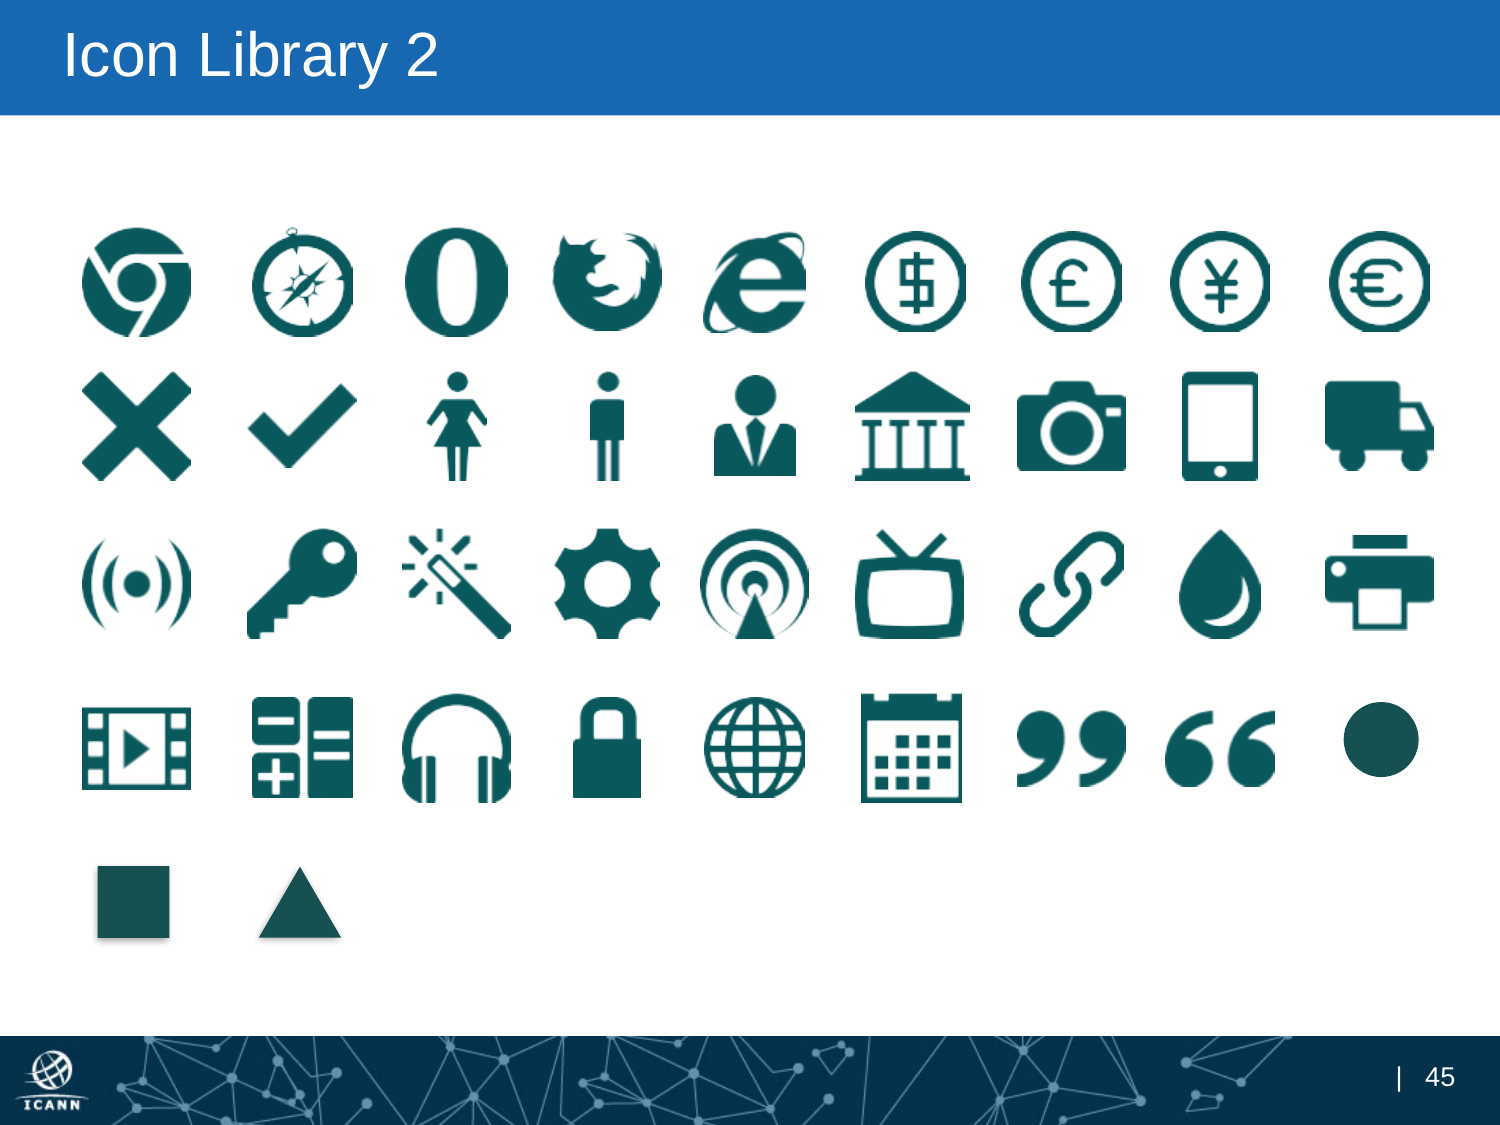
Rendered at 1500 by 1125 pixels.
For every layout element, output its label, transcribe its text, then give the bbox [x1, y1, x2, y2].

picture [861, 692, 962, 804]
picture [1017, 708, 1127, 787]
picture [1179, 527, 1261, 639]
picture [247, 527, 357, 639]
text_box [97, 865, 170, 939]
picture [1017, 380, 1127, 471]
picture [589, 370, 624, 482]
picture [1021, 231, 1122, 332]
picture [552, 232, 662, 331]
picture [1324, 534, 1434, 632]
text_box [258, 865, 342, 939]
picture [401, 527, 511, 639]
picture [713, 375, 796, 476]
picture [1169, 231, 1271, 332]
title Icon Library 2 [0, 0, 1500, 116]
picture [573, 697, 641, 798]
picture [854, 527, 964, 639]
picture [1019, 529, 1125, 637]
picture [854, 370, 970, 482]
picture [81, 370, 191, 482]
picture [81, 225, 191, 337]
picture [81, 535, 191, 631]
picture [865, 231, 966, 332]
picture [554, 527, 660, 639]
picture [405, 225, 508, 337]
text_box [1341, 699, 1421, 780]
picture [81, 705, 191, 790]
picture [251, 697, 353, 798]
picture [247, 383, 357, 468]
picture [0, 1036, 1500, 1125]
picture [401, 692, 511, 804]
picture [700, 527, 810, 639]
picture [251, 225, 353, 337]
picture [704, 697, 806, 798]
picture [1165, 708, 1275, 787]
picture [1329, 231, 1430, 332]
picture [1324, 380, 1434, 471]
picture [1182, 370, 1258, 482]
picture [425, 370, 487, 482]
picture [703, 230, 807, 333]
